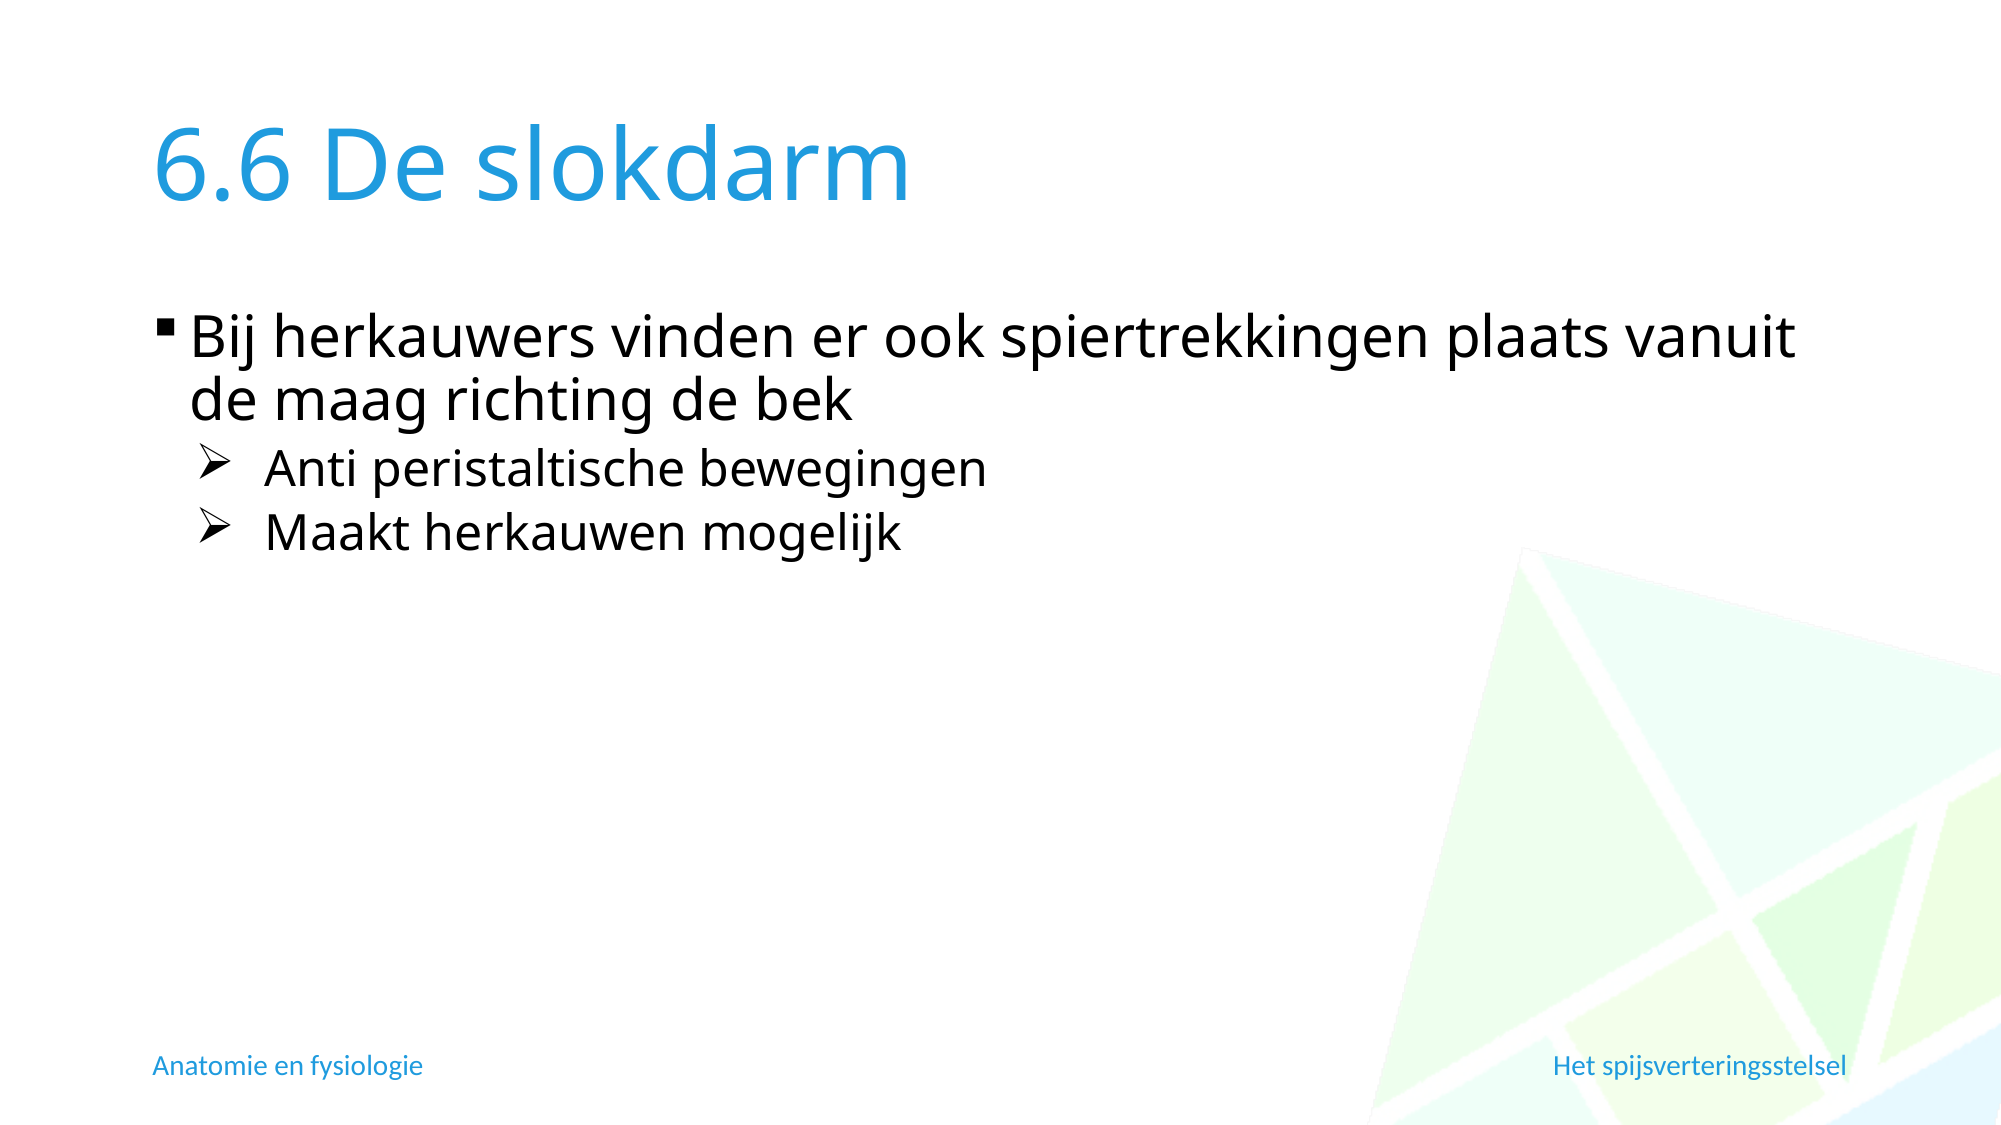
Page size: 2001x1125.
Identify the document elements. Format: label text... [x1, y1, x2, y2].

list Bij herkauwers vinden er ook spiertrekkingen plaats vanuit de maag richting de bek Anti peristaltische bewegingen Maakt herkauwen mogelijk [137, 299, 1863, 1014]
title 6.6 De slokdarm [137, 59, 1863, 278]
list Het spijsverteringsstelsel [1412, 1042, 1863, 1103]
list Anatomie en fysiologie [137, 1042, 588, 1103]
